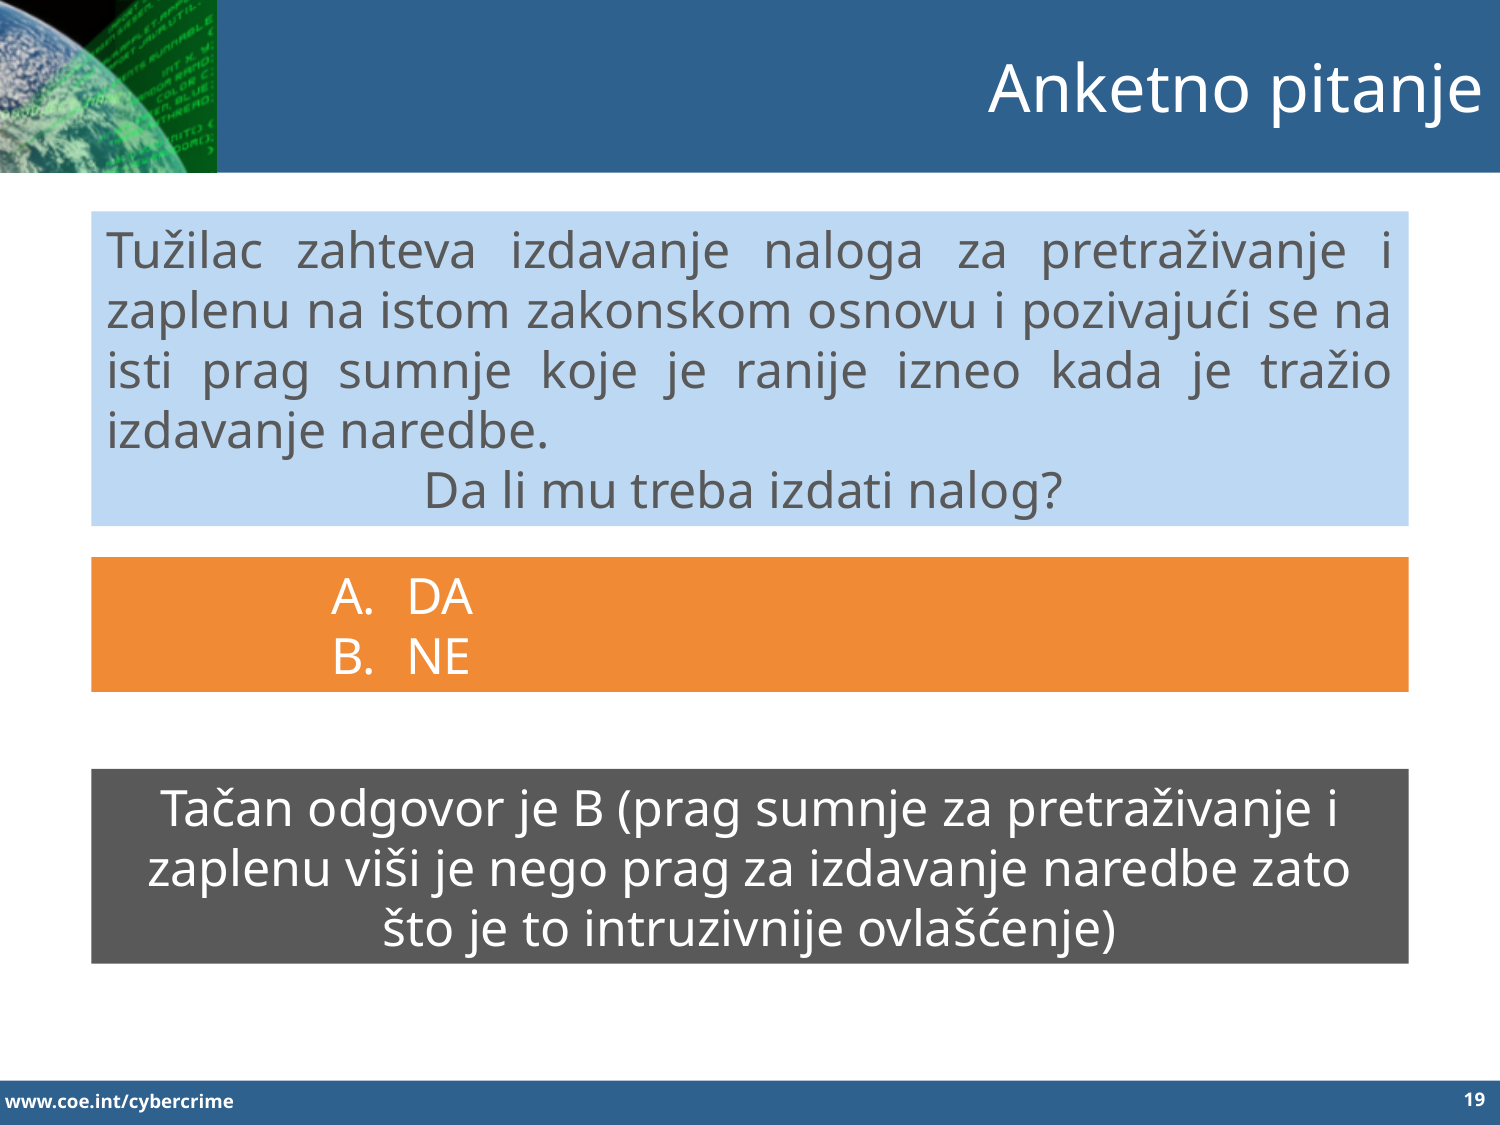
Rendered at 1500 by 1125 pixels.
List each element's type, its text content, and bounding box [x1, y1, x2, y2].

text_box Tužilac zahteva izdavanje naloga za pretraživanje i zaplenu na istom zakonskom osnovu i pozivajući se na isti prag sumnje koje je ranije izneo kada je tražio izdavanje naredbe. Da li mu treba izdati nalog? [91, 211, 1409, 527]
text_box Tačan odgovor je B (prag sumnje za pretraživanje i zaplenu viši je nego prag za izdavanje naredbe zato što je to intruzivnije ovlašćenje) [91, 768, 1409, 964]
text_box Anketno pitanje [329, 9, 1500, 162]
picture [0, 1, 217, 173]
text_box DA NE [91, 557, 1409, 692]
